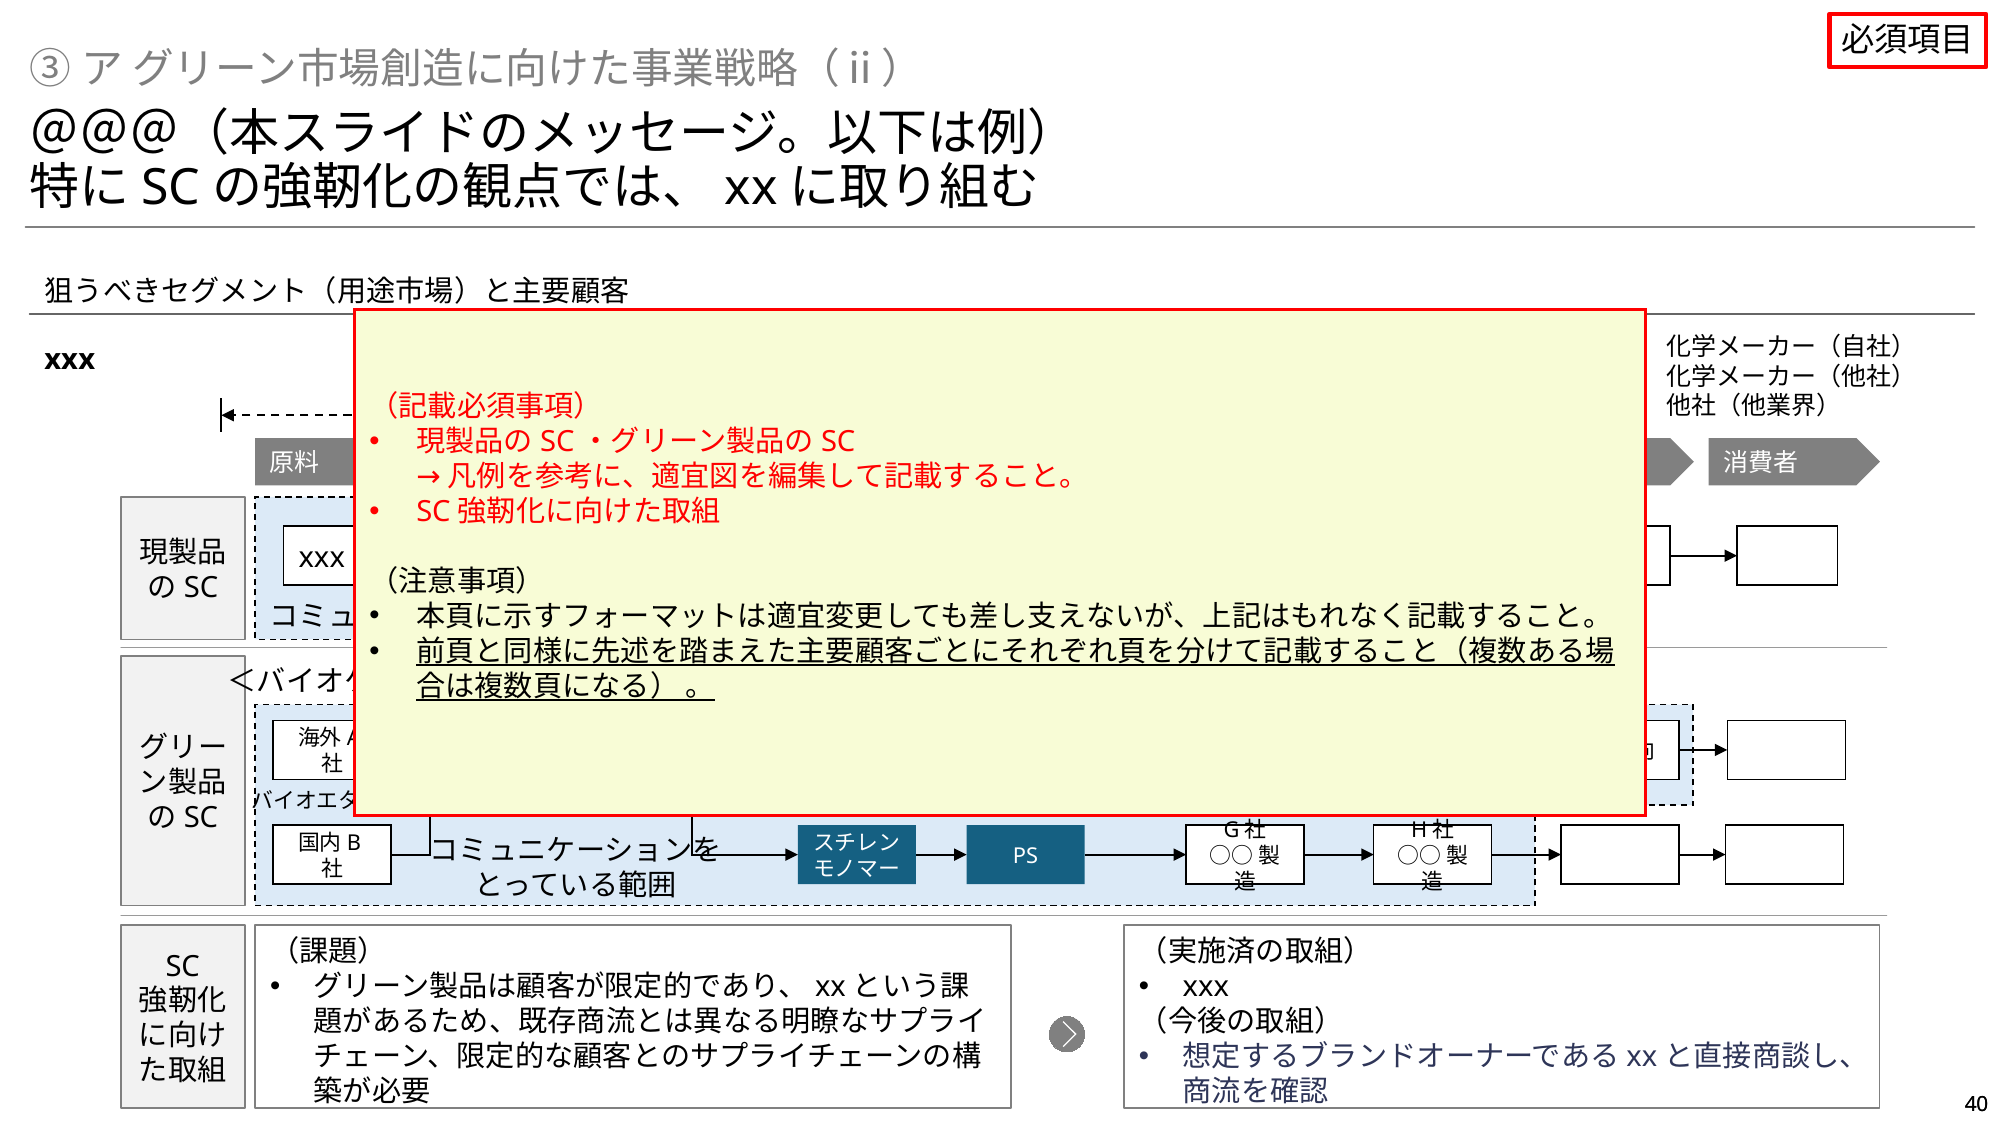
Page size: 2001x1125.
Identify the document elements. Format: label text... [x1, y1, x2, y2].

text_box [1048, 1015, 1086, 1053]
text_box （記載必須事項） 現製品のSC・グリーン製品のSC →凡例を参考に、適宜図を編集して記載すること。 SC強靭化に向けた取組 （注意事項） 本頁に示すフォーマットは適宜変更しても差し支えないが、上記はもれなく記載すること。 前頁と同様に先述を踏まえた主要顧客ごとにそれぞれ頁を分けて記載すること（複数ある場合は複数頁になる） 。 [353, 315, 1647, 647]
text_box コミュニケーションを とっている範囲 [470, 831, 681, 901]
text_box ＜バイオケミカル＞ [253, 649, 353, 714]
text_box [1561, 825, 1680, 885]
text_box （記載必須事項） 現製品のSC・グリーン製品のSC →凡例を参考に、適宜図を編集して記載すること。 SC強靭化に向けた取組 （注意事項） 本頁に示すフォーマットは適宜変更しても差し支えないが、上記はもれなく記載すること。 前頁と同様に先述を踏まえた主要顧客ごとにそれぞれ頁を分けて記載すること（複数ある場合は複数頁になる） 。 [353, 649, 1647, 817]
text_box コミュニケーションをとっている範囲 [255, 496, 353, 640]
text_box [585, 749, 799, 856]
text_box 卸・流通 [1647, 438, 1694, 486]
text_box xxx [28, 328, 353, 388]
text_box G社 ○○製造 [1186, 825, 1305, 885]
text_box 海外A社 [273, 720, 353, 780]
text_box PS [966, 825, 1085, 885]
text_box xxx [283, 526, 353, 586]
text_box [1604, 336, 1738, 414]
text_box （課題） グリーン製品は顧客が限定的であり、xxという課題があるため、既存商流とは異なる明瞭なサプライチェーン、限定的な顧客とのサプライチェーンの構築が必要 [253, 923, 1012, 1110]
text_box F社 ○○向け [1647, 720, 1680, 780]
text_box （実施済の取組） xxx （今後の取組） 想定するブランドオーナーであるxxと直接商談し、商流を確認 [1122, 923, 1881, 1110]
text_box グリーン製品のSC [119, 654, 246, 907]
text_box 国内B社 [273, 825, 392, 885]
text_box 消費者 [1708, 438, 1880, 486]
text_box [1727, 720, 1846, 780]
text_box [1647, 526, 1671, 586]
text_box 現製品のSC [119, 495, 247, 641]
text_box [1647, 704, 1694, 749]
text_box [1736, 526, 1838, 586]
text_box [1725, 825, 1844, 885]
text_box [220, 389, 1337, 433]
text_box 必須項目 [1829, 13, 1986, 68]
text_box H社 ○○製造 [1373, 825, 1492, 885]
text_box スチレン モノマー [797, 825, 916, 885]
text_box SC 強靭化に向けた取組 [119, 923, 246, 1110]
text_box ＠＠＠（本スライドのメッセージ。以下は例） 特にSCの強靭化の観点では、xxに取り組む [29, 107, 1971, 216]
text_box 原料 [255, 438, 353, 486]
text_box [28, 265, 1975, 315]
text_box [390, 749, 469, 856]
text_box ③ア グリーン市場創造に向けた事業戦略（ⅱ） [29, 47, 1802, 94]
text_box バイオエタノール [293, 786, 353, 815]
text_box [255, 714, 1536, 906]
text_box [1647, 751, 1694, 806]
